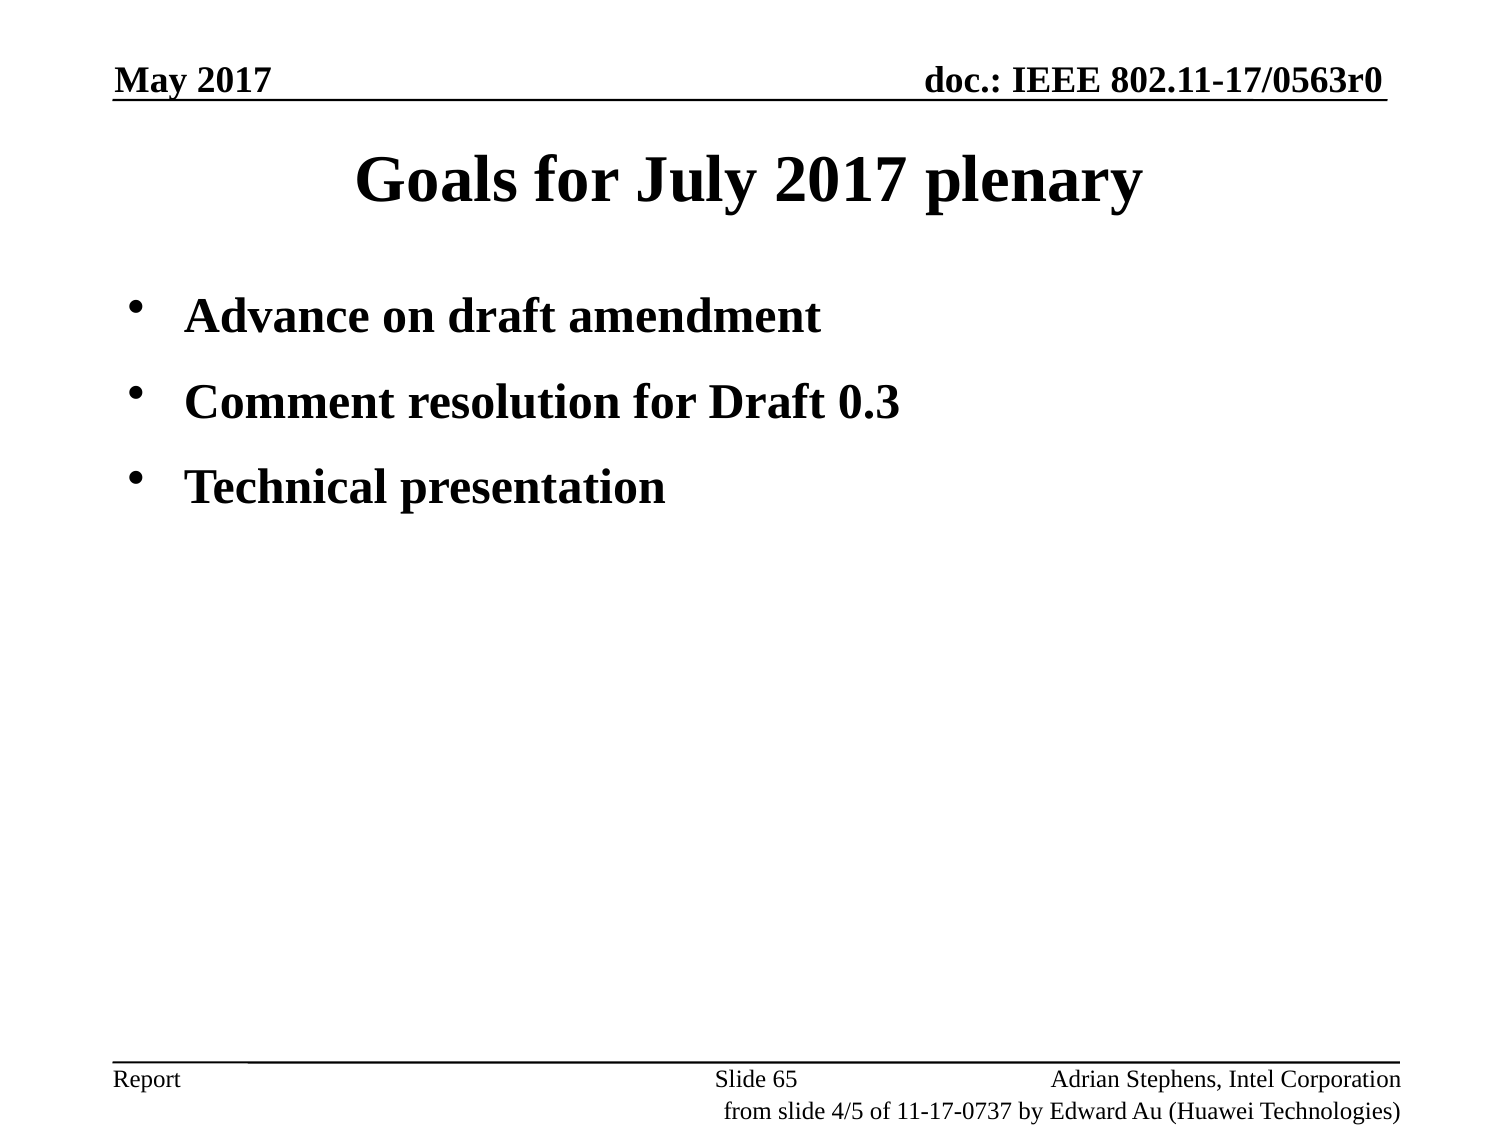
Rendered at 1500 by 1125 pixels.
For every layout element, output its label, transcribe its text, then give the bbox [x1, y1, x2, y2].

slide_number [114, 54, 374, 101]
footer Adrian Stephens, Intel Corporation [1024, 1061, 1402, 1087]
text_box from slide 4/5 of 11-17-0737 by Edward Au (Huawei Technologies) [343, 1087, 1417, 1125]
slide_number Slide 65 [711, 1061, 801, 1087]
text_box Advance on draft amendment Comment resolution for Draft 0.3 Technical presentation [112, 274, 1388, 950]
text_box Goals for July 2017 plenary [112, 87, 1388, 263]
